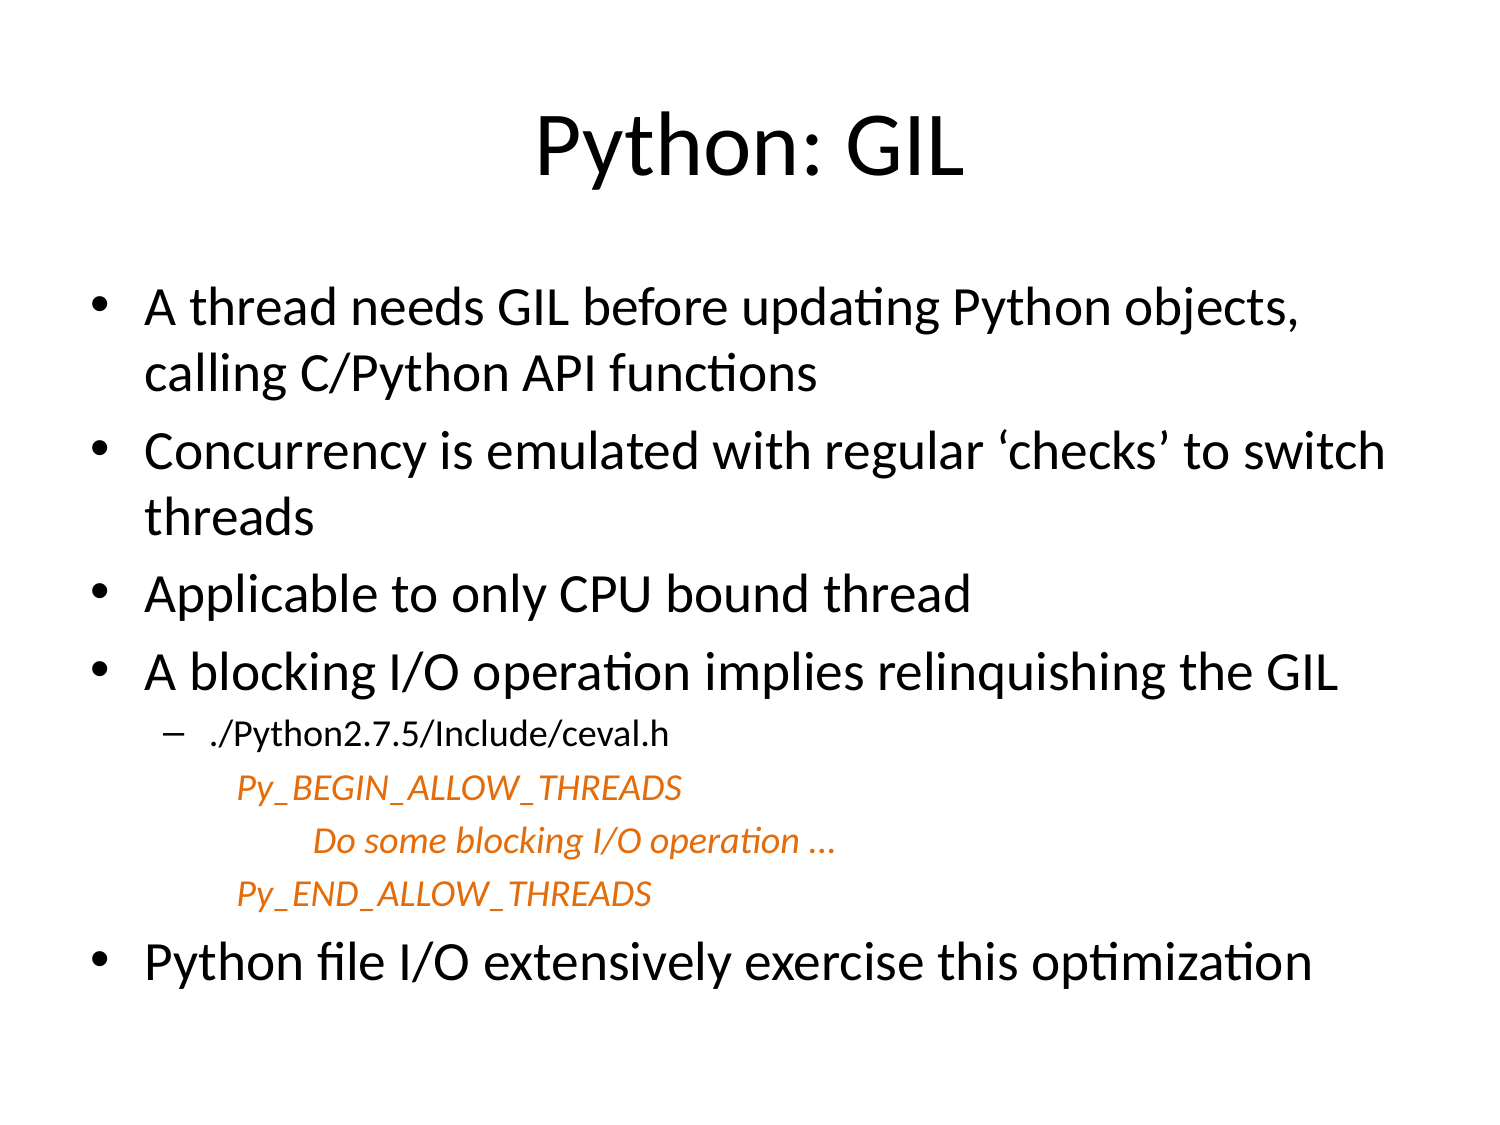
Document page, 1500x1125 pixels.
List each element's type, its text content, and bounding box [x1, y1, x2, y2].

title Python: GIL [75, 45, 1425, 233]
list A thread needs GIL before updating Python objects, calling C/Python API functions Concurrency is emulated with regular ‘checks’ to switch threads Applicable to only CPU bound thread A blocking I/O operation implies relinquishing the GIL ./Python2.7.5/Include/ceval.h Py_BEGIN_ALLOW_THREADS Do some blocking I/O operation ... Py_END_ALLOW_THREADS Python file I/O extensively exercise this optimization [75, 262, 1425, 1005]
